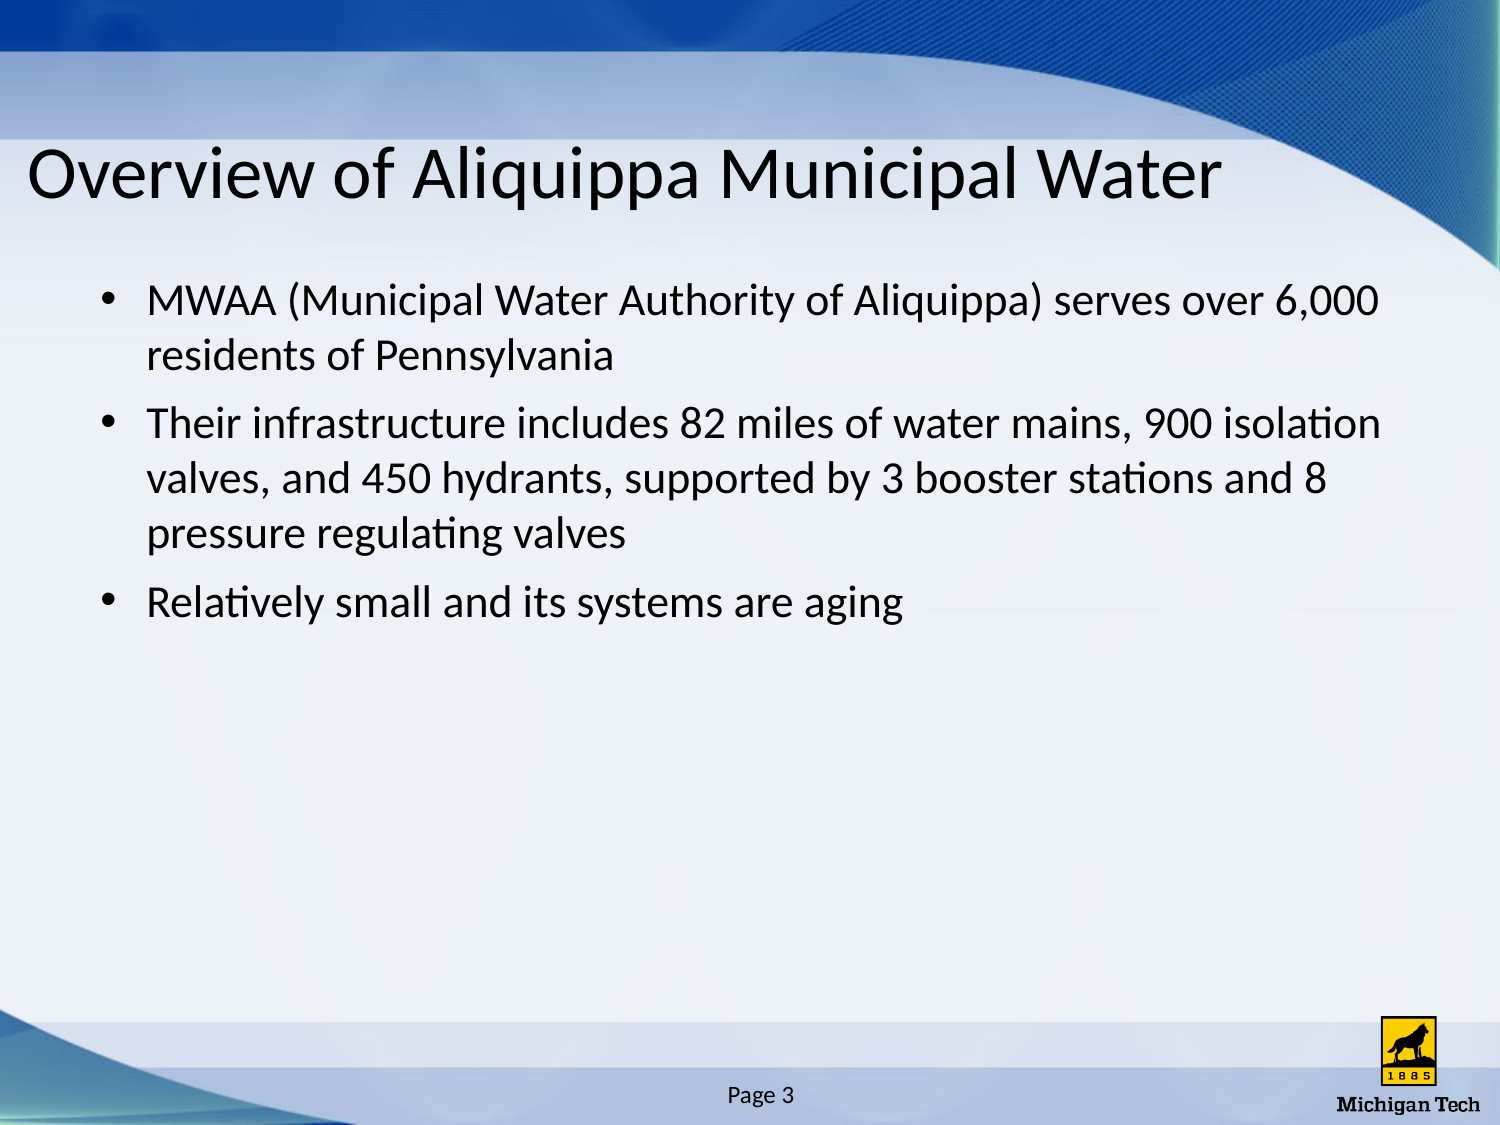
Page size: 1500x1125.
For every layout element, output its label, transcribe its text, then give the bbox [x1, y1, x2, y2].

picture [0, 0, 1500, 1125]
list MWAA (Municipal Water Authority of Aliquippa) serves over 6,000 residents of Pennsylvania Their infrastructure includes 82 miles of water mains, 900 isolation valves, and 450 hydrants, supported by 3 booster stations and 8 pressure regulating valves Relatively small and its systems are aging [75, 262, 1425, 1063]
title Overview of Aliquippa Municipal Water [12, 75, 1263, 263]
